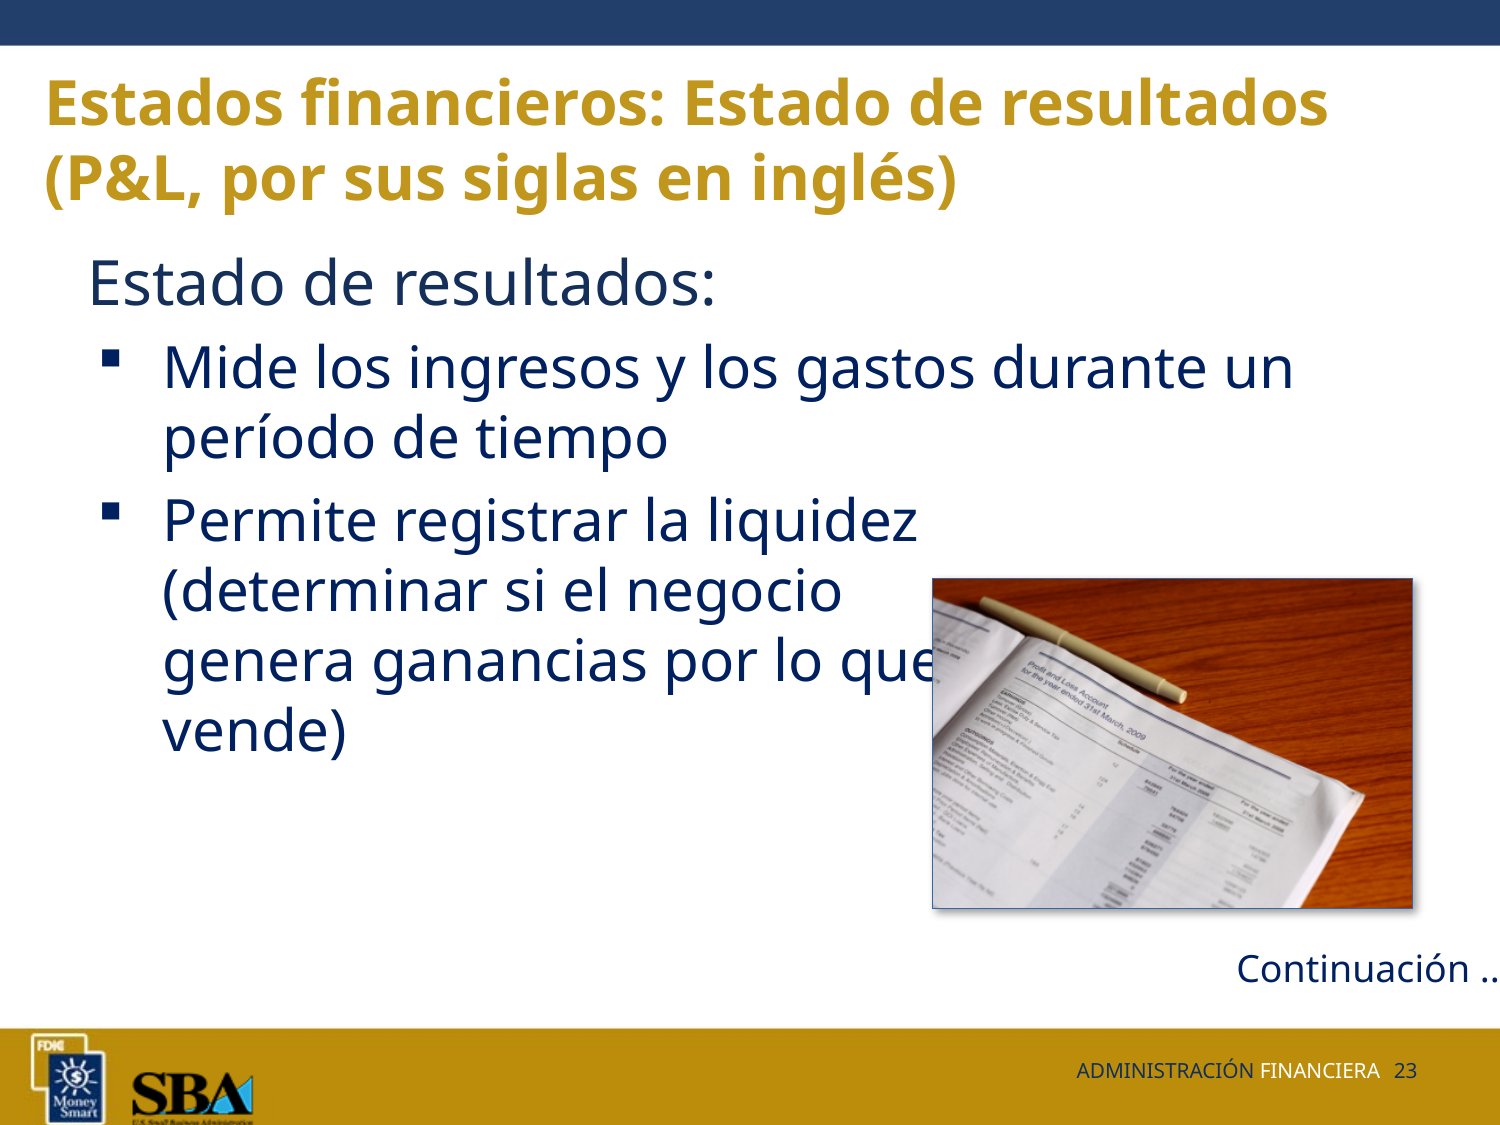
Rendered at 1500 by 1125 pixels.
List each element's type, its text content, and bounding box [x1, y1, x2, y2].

text_box Continuación ... [1228, 937, 1500, 998]
list Estado de resultados: Mide los ingresos y los gastos durante un período de tiempo Permite registrar la liquidez (determinar si el negocio genera ganancias por lo que vende) [87, 243, 1332, 782]
title Estados financieros: Estado de resultados (P&L, por sus siglas en inglés) [44, 62, 1455, 163]
picture [0, 0, 1500, 1125]
